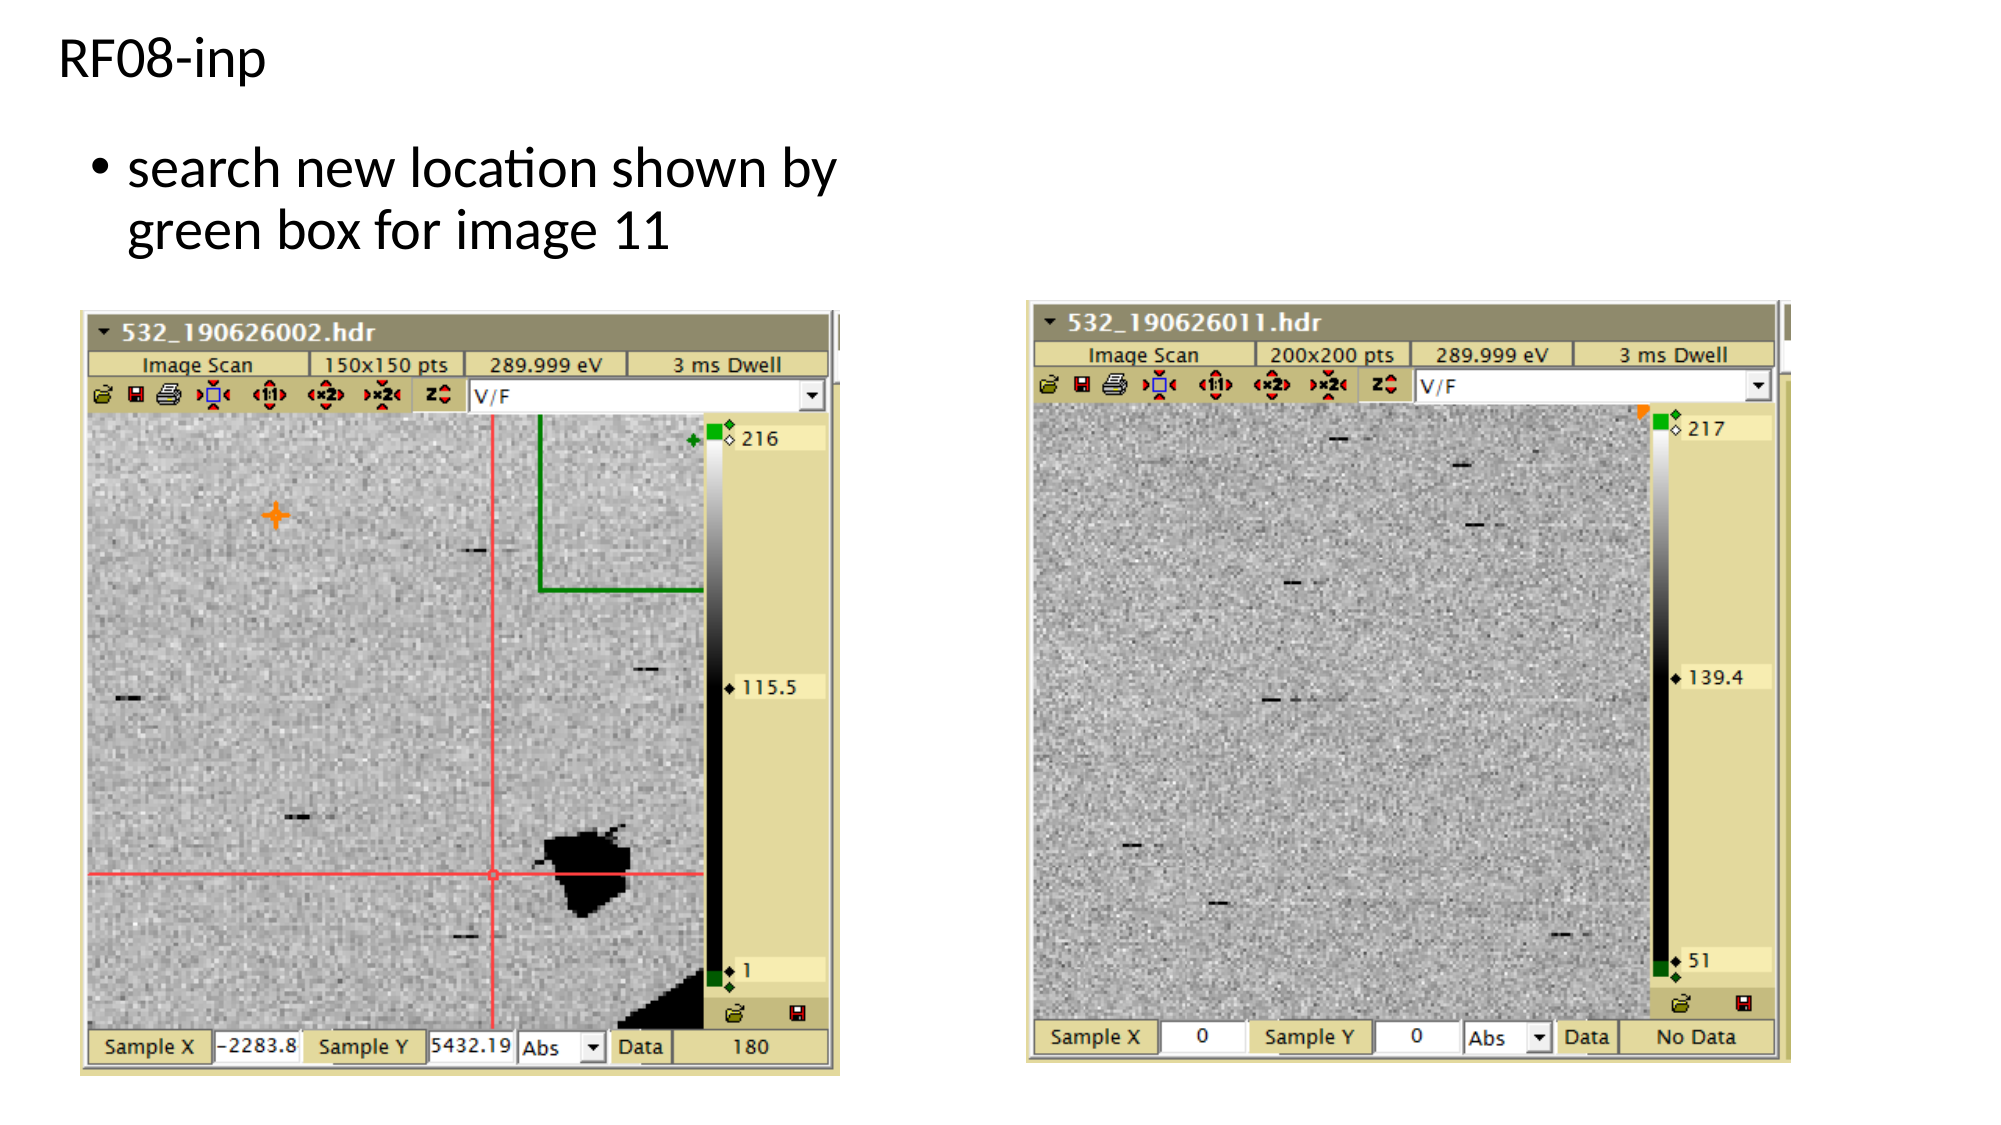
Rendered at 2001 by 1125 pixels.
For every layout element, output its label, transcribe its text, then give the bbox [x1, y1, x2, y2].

list search new location shown by green box for image 11 [75, 129, 966, 789]
picture [80, 310, 840, 1076]
picture [1026, 300, 1791, 1063]
text_box RF08-inp [43, 19, 310, 128]
